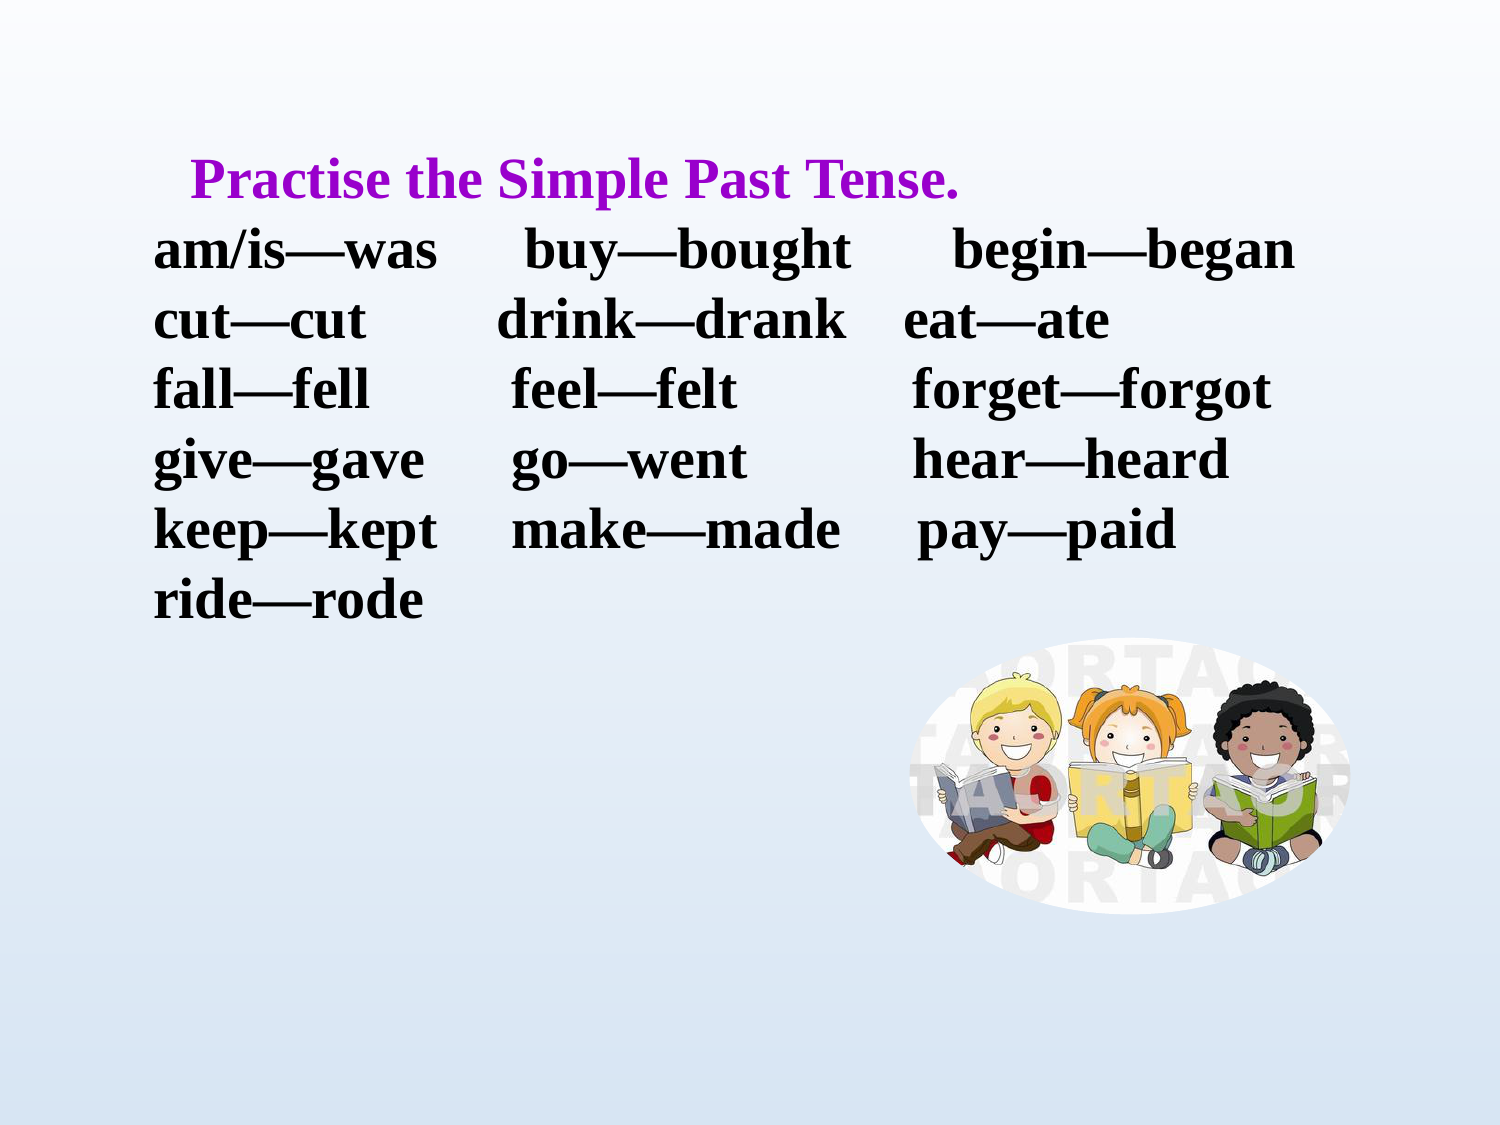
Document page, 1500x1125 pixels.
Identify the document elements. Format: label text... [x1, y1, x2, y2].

text_box Practise the Simple Past Tense. am/is—was buy—bought begin—began cut—cut drink—drank eat—ate fall—fell feel—felt forget—forgot give—gave go—went hear—heard keep—kept make—made pay—paid ride—rode [138, 132, 1351, 638]
picture [909, 637, 1351, 915]
